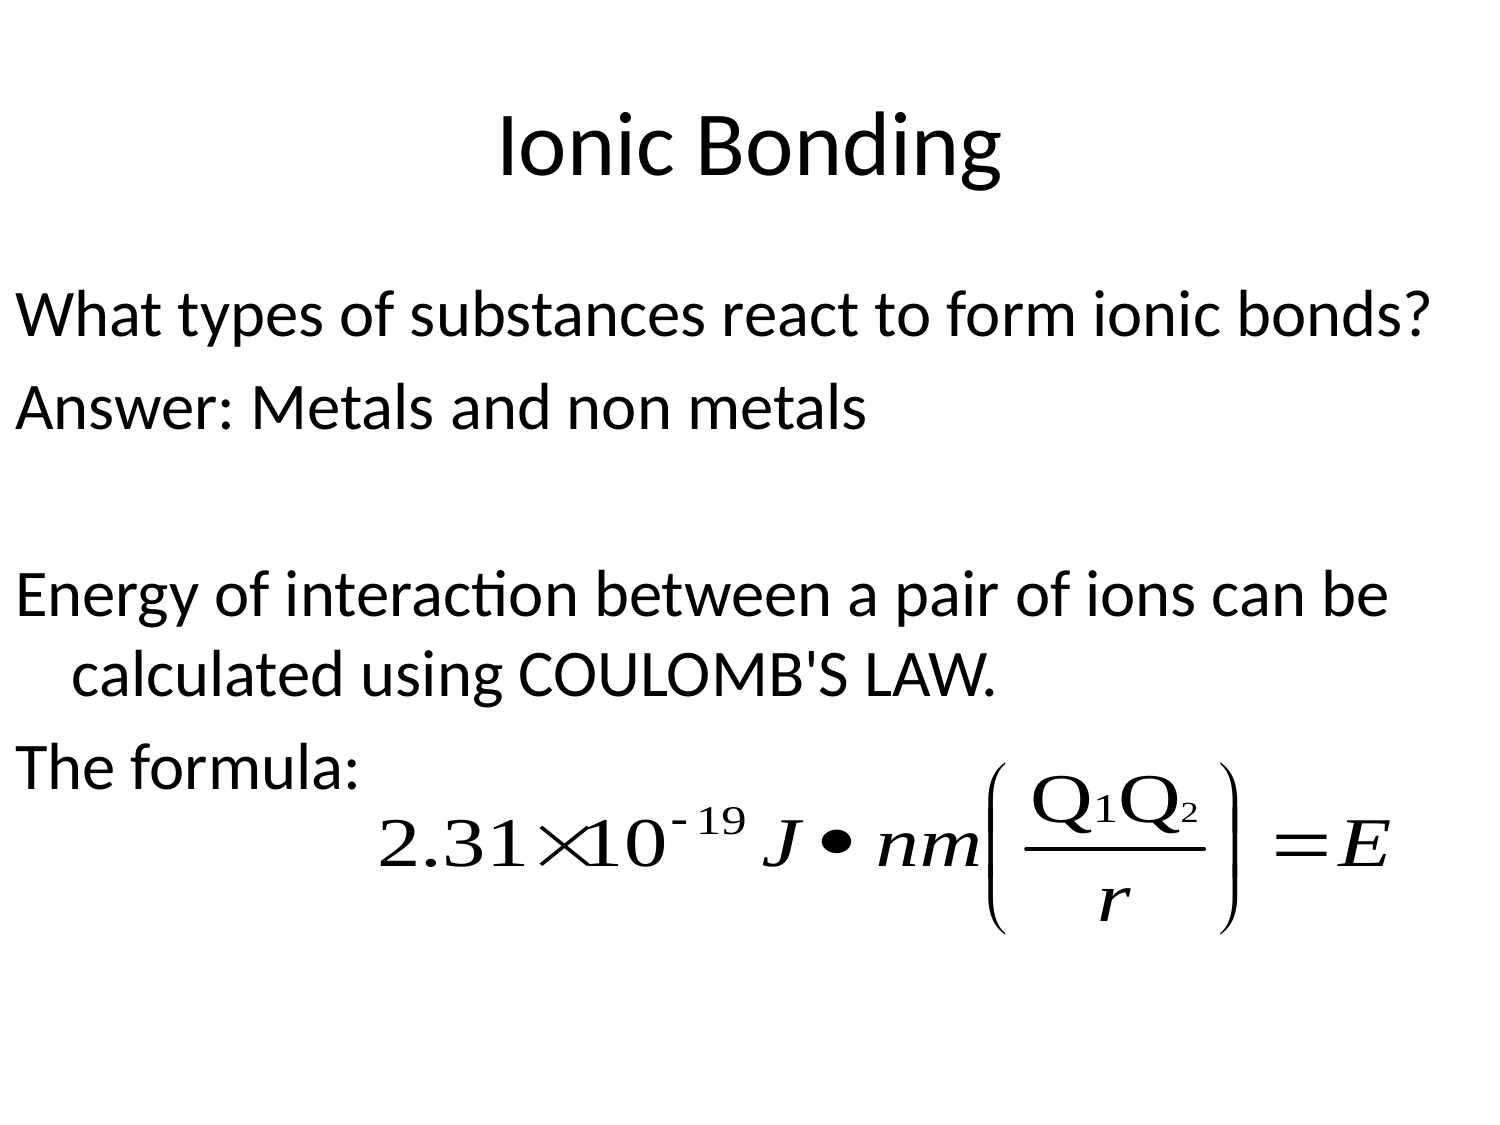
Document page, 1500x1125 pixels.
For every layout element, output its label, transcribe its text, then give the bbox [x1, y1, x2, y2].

title Ionic Bonding [75, 45, 1425, 233]
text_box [363, 749, 1413, 949]
list What types of substances react to form ionic bonds? Answer: Metals and non metals Energy of interaction between a pair of ions can be calculated using COULOMB'S LAW. The formula: [0, 262, 1500, 1005]
